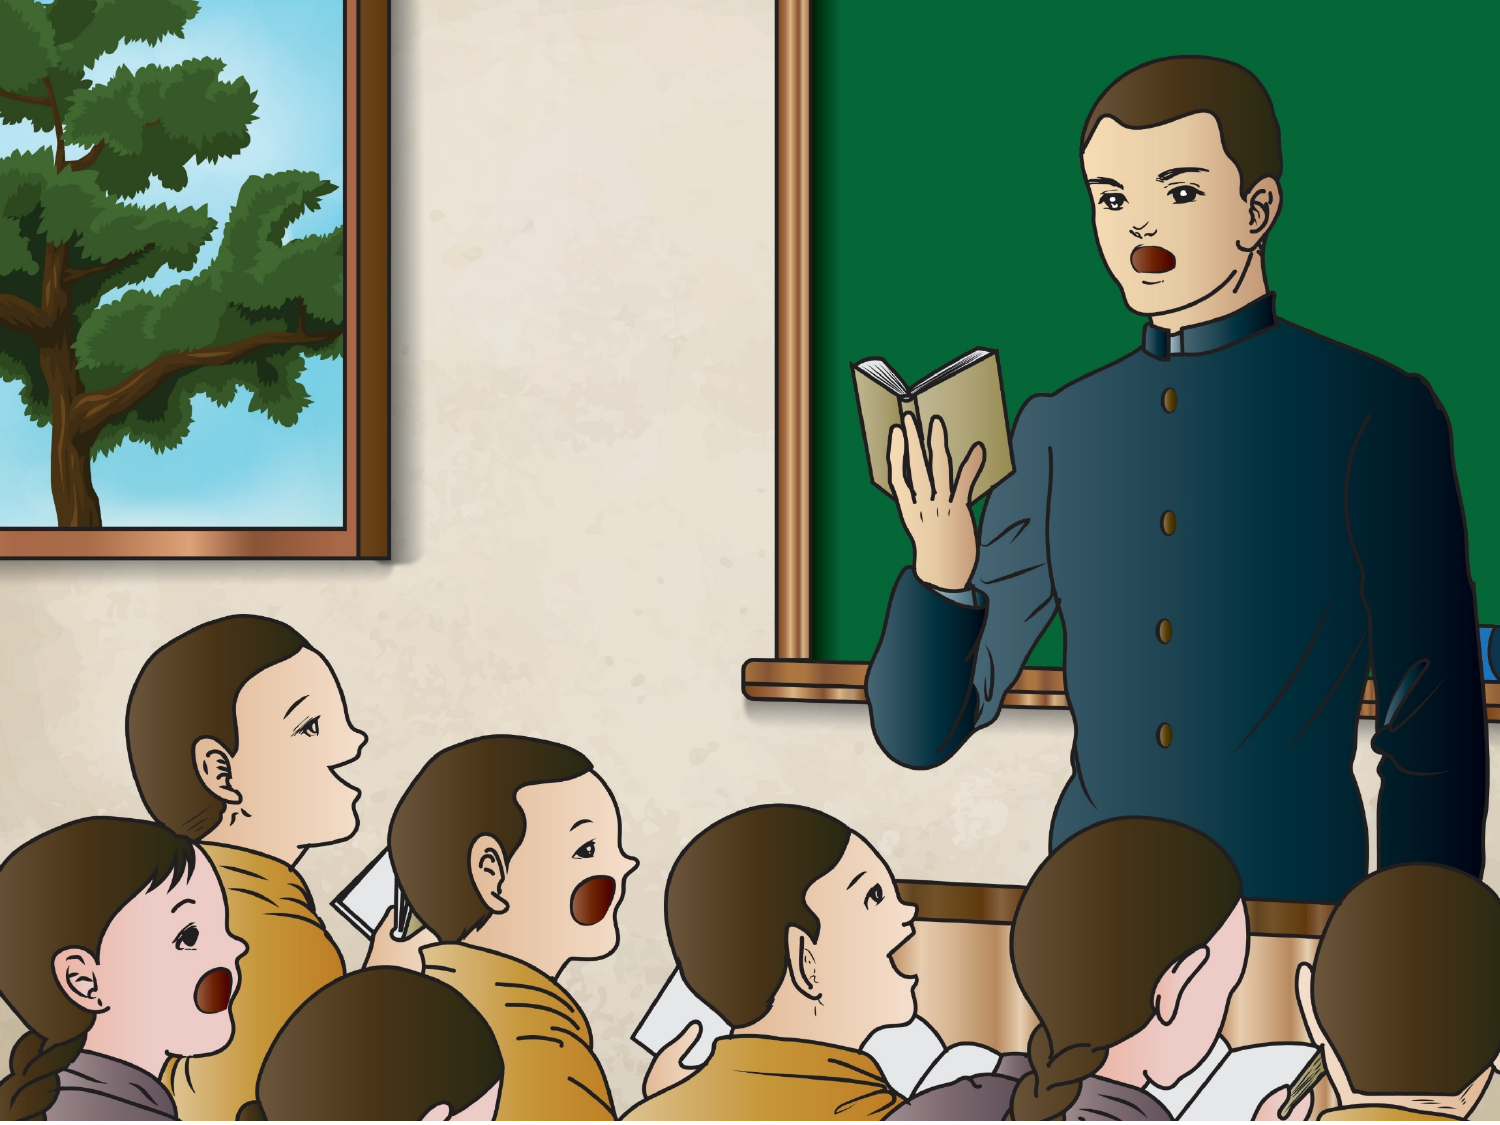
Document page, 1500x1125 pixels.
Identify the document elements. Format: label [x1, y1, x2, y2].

list [0, 0, 1500, 1121]
